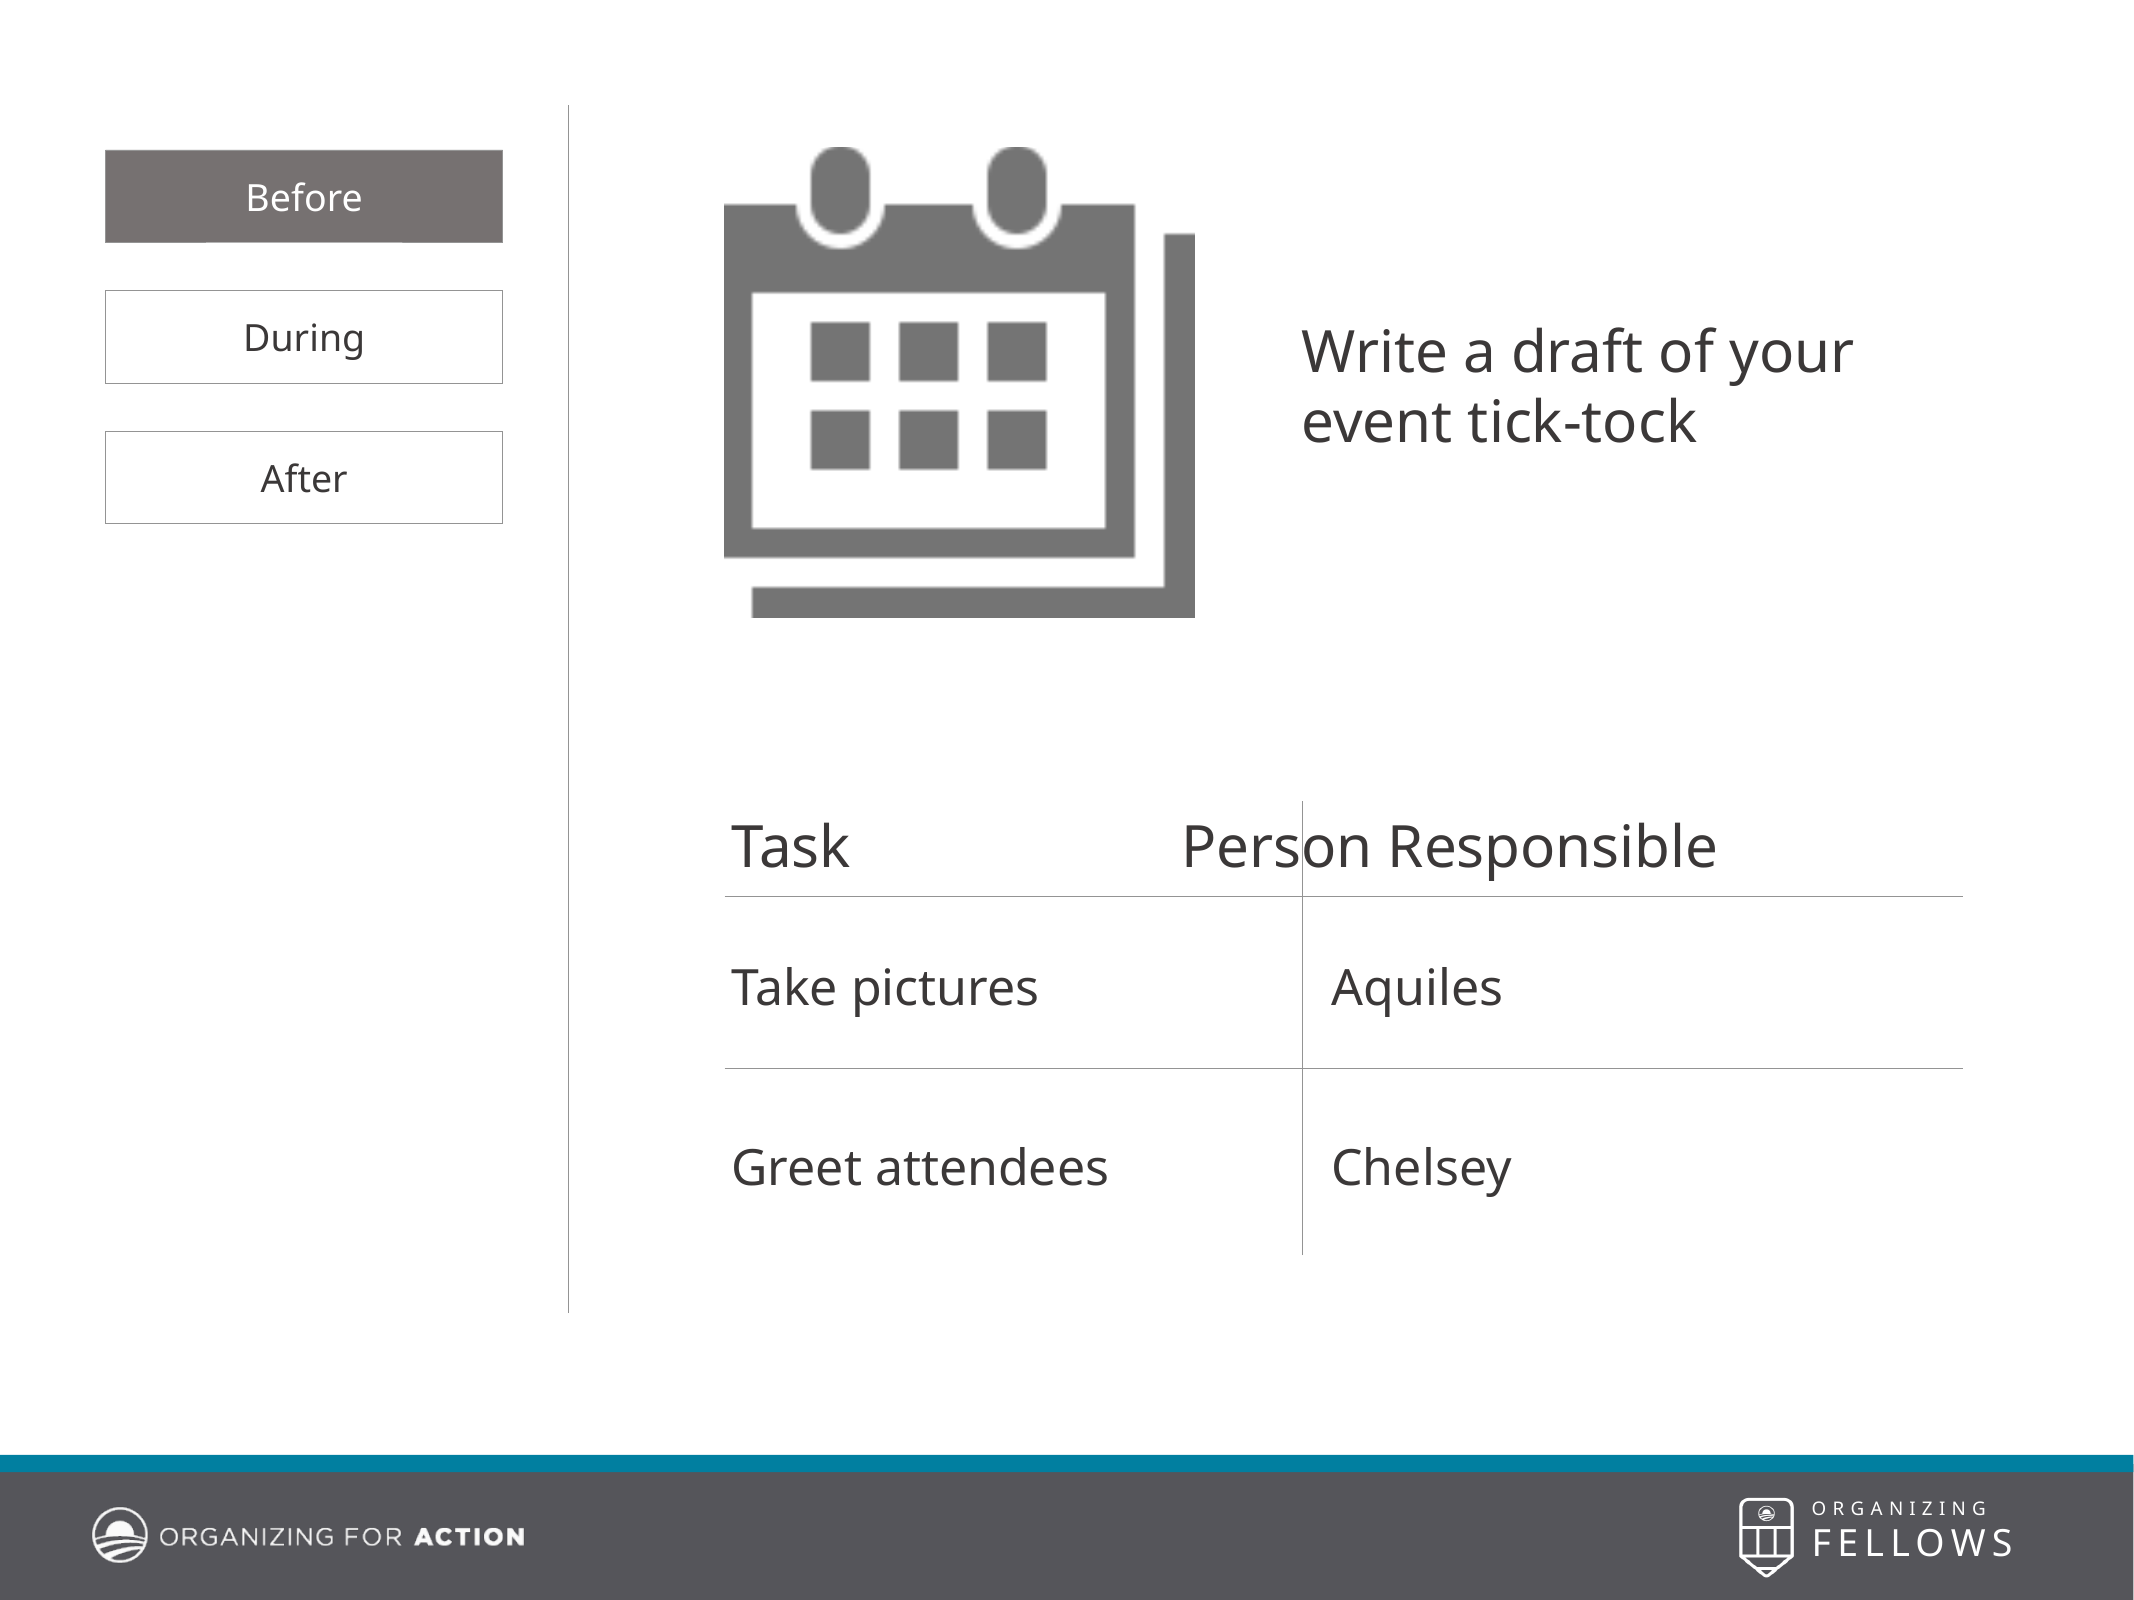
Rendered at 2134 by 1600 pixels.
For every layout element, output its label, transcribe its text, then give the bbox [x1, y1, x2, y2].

text_box Before [105, 149, 504, 243]
text_box Task Person Responsible [716, 801, 1302, 887]
picture [0, 1473, 2134, 1600]
text_box During [105, 290, 504, 384]
text_box Write a draft of your event tick-tock [1286, 306, 2003, 462]
text_box Take pictures Aquiles Greet attendees Chelsey [716, 948, 1302, 1204]
text_box After [105, 430, 504, 525]
text_box Take pictures Aquiles Greet attendees Chelsey [1303, 948, 2004, 1204]
picture [724, 147, 1195, 618]
text_box Task Person Responsible [1303, 801, 2004, 887]
